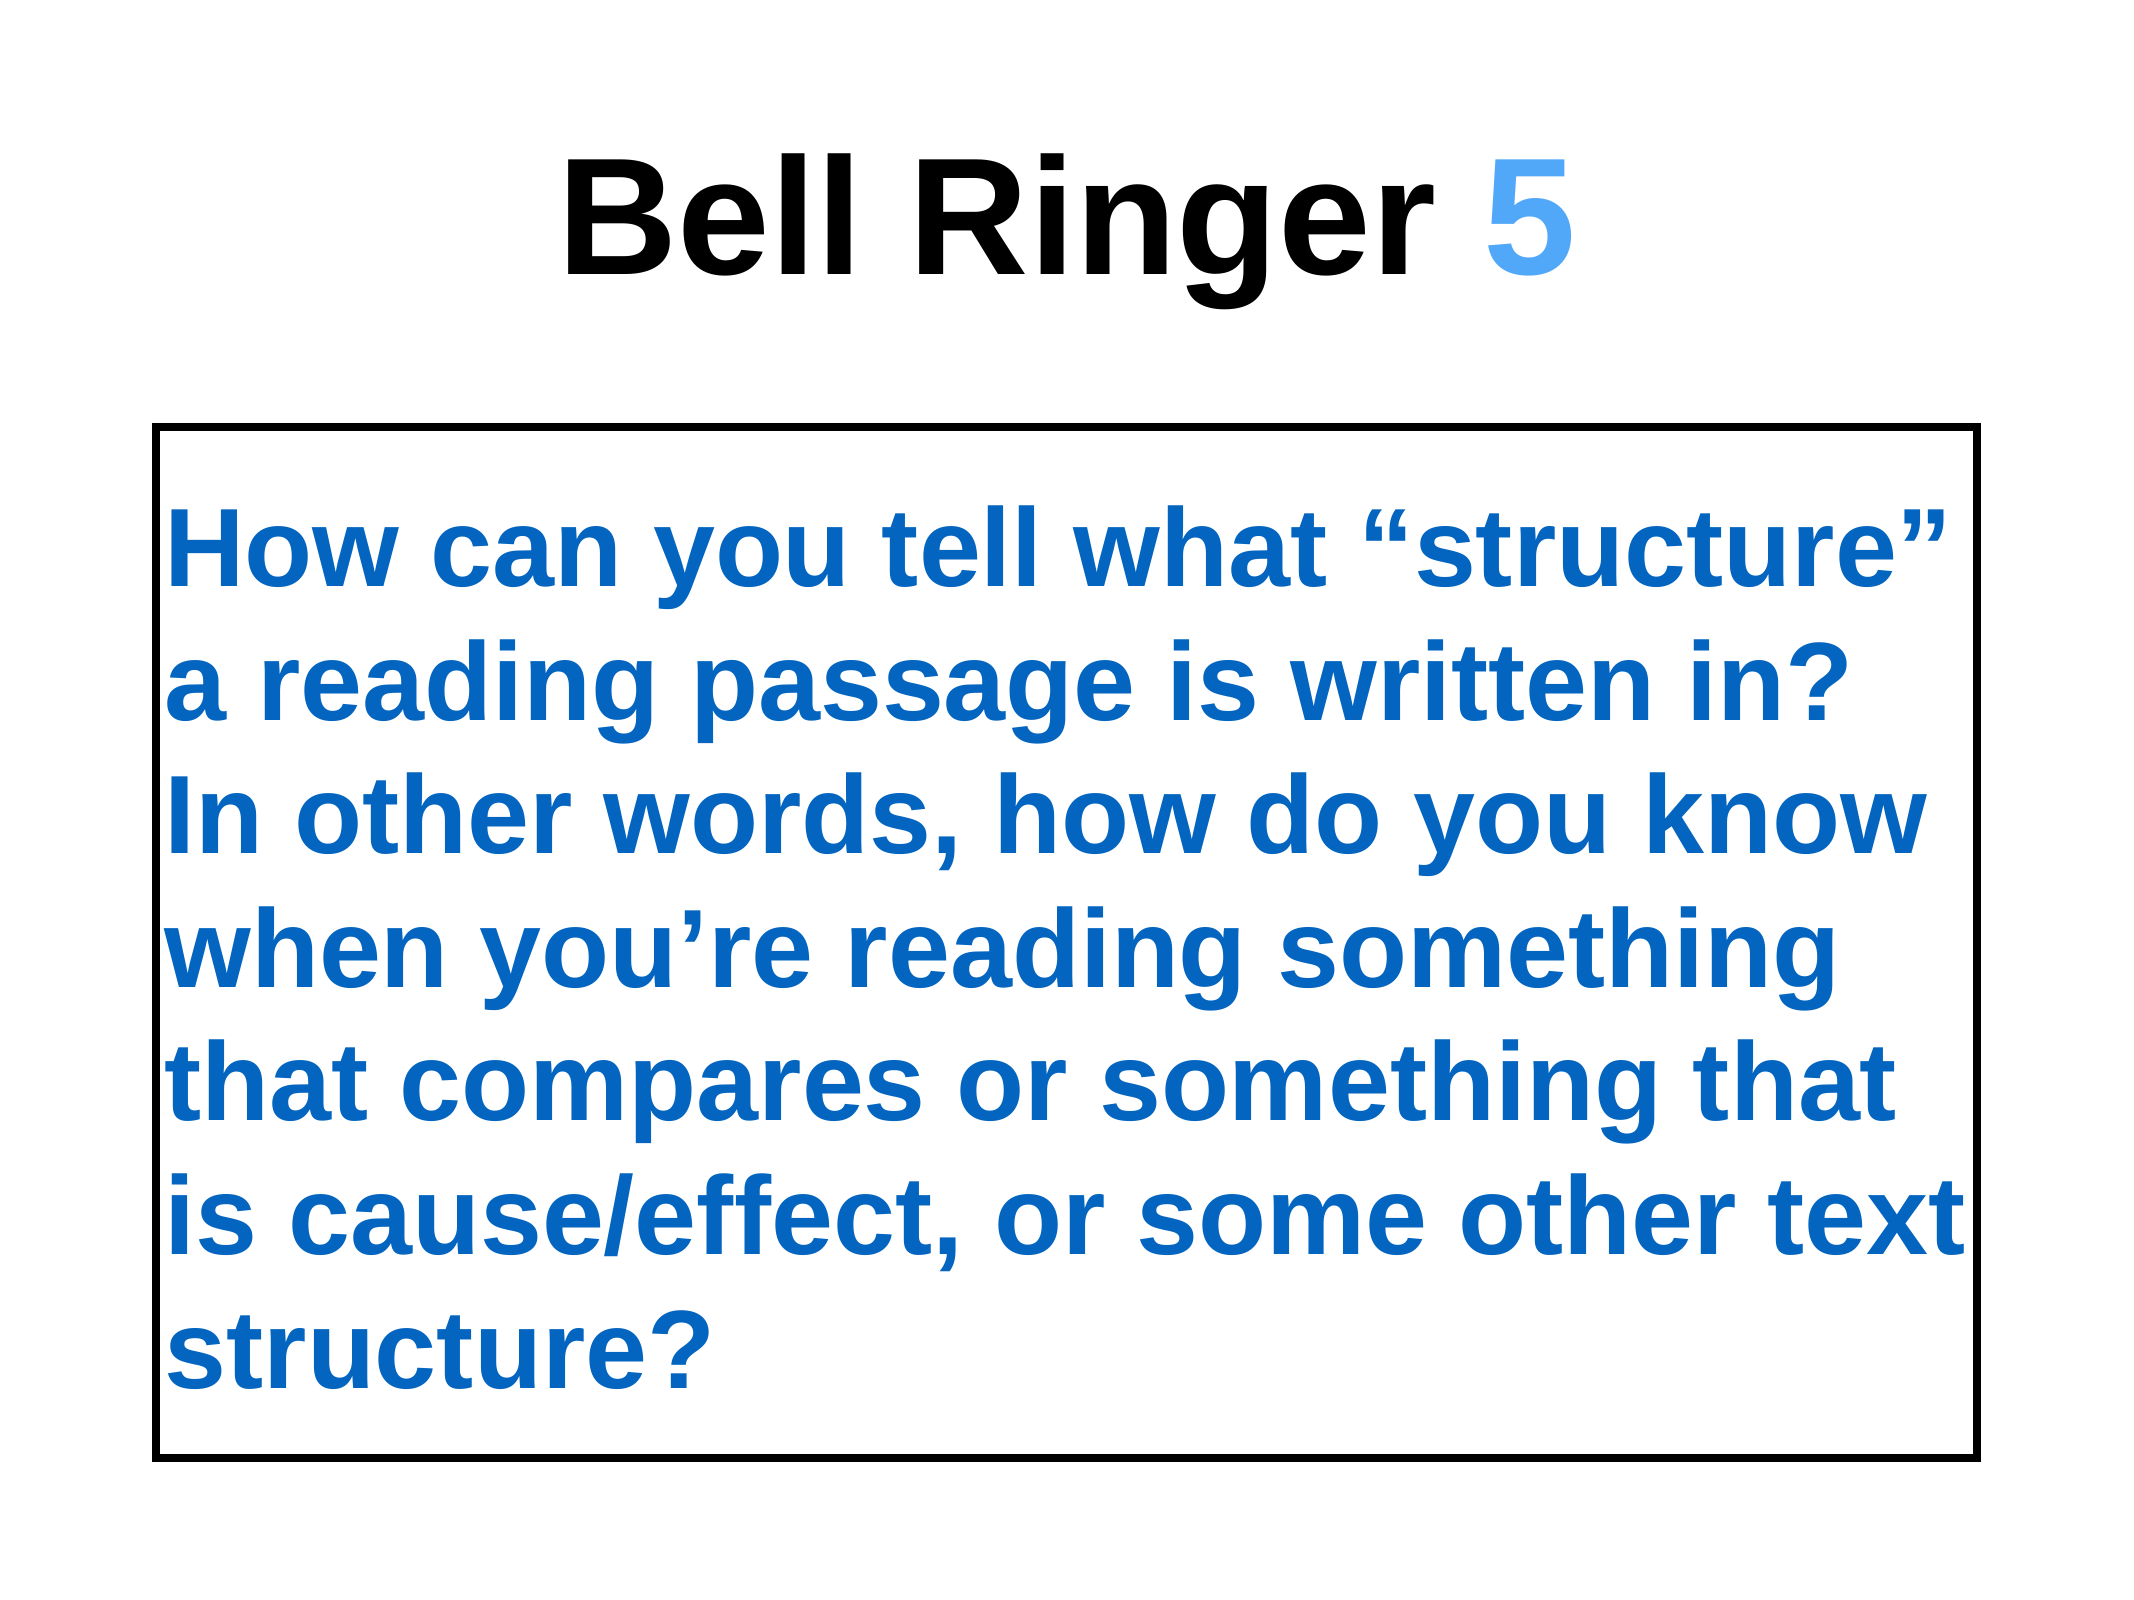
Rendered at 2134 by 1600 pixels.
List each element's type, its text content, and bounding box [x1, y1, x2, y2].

list How can you tell what “structure” a reading passage is written in? In other words, how do you know when you’re reading something that compares or something that is cause/effect, or some other text structure? [155, 426, 1978, 1459]
title Bell Ringer 5 [155, 30, 1978, 386]
